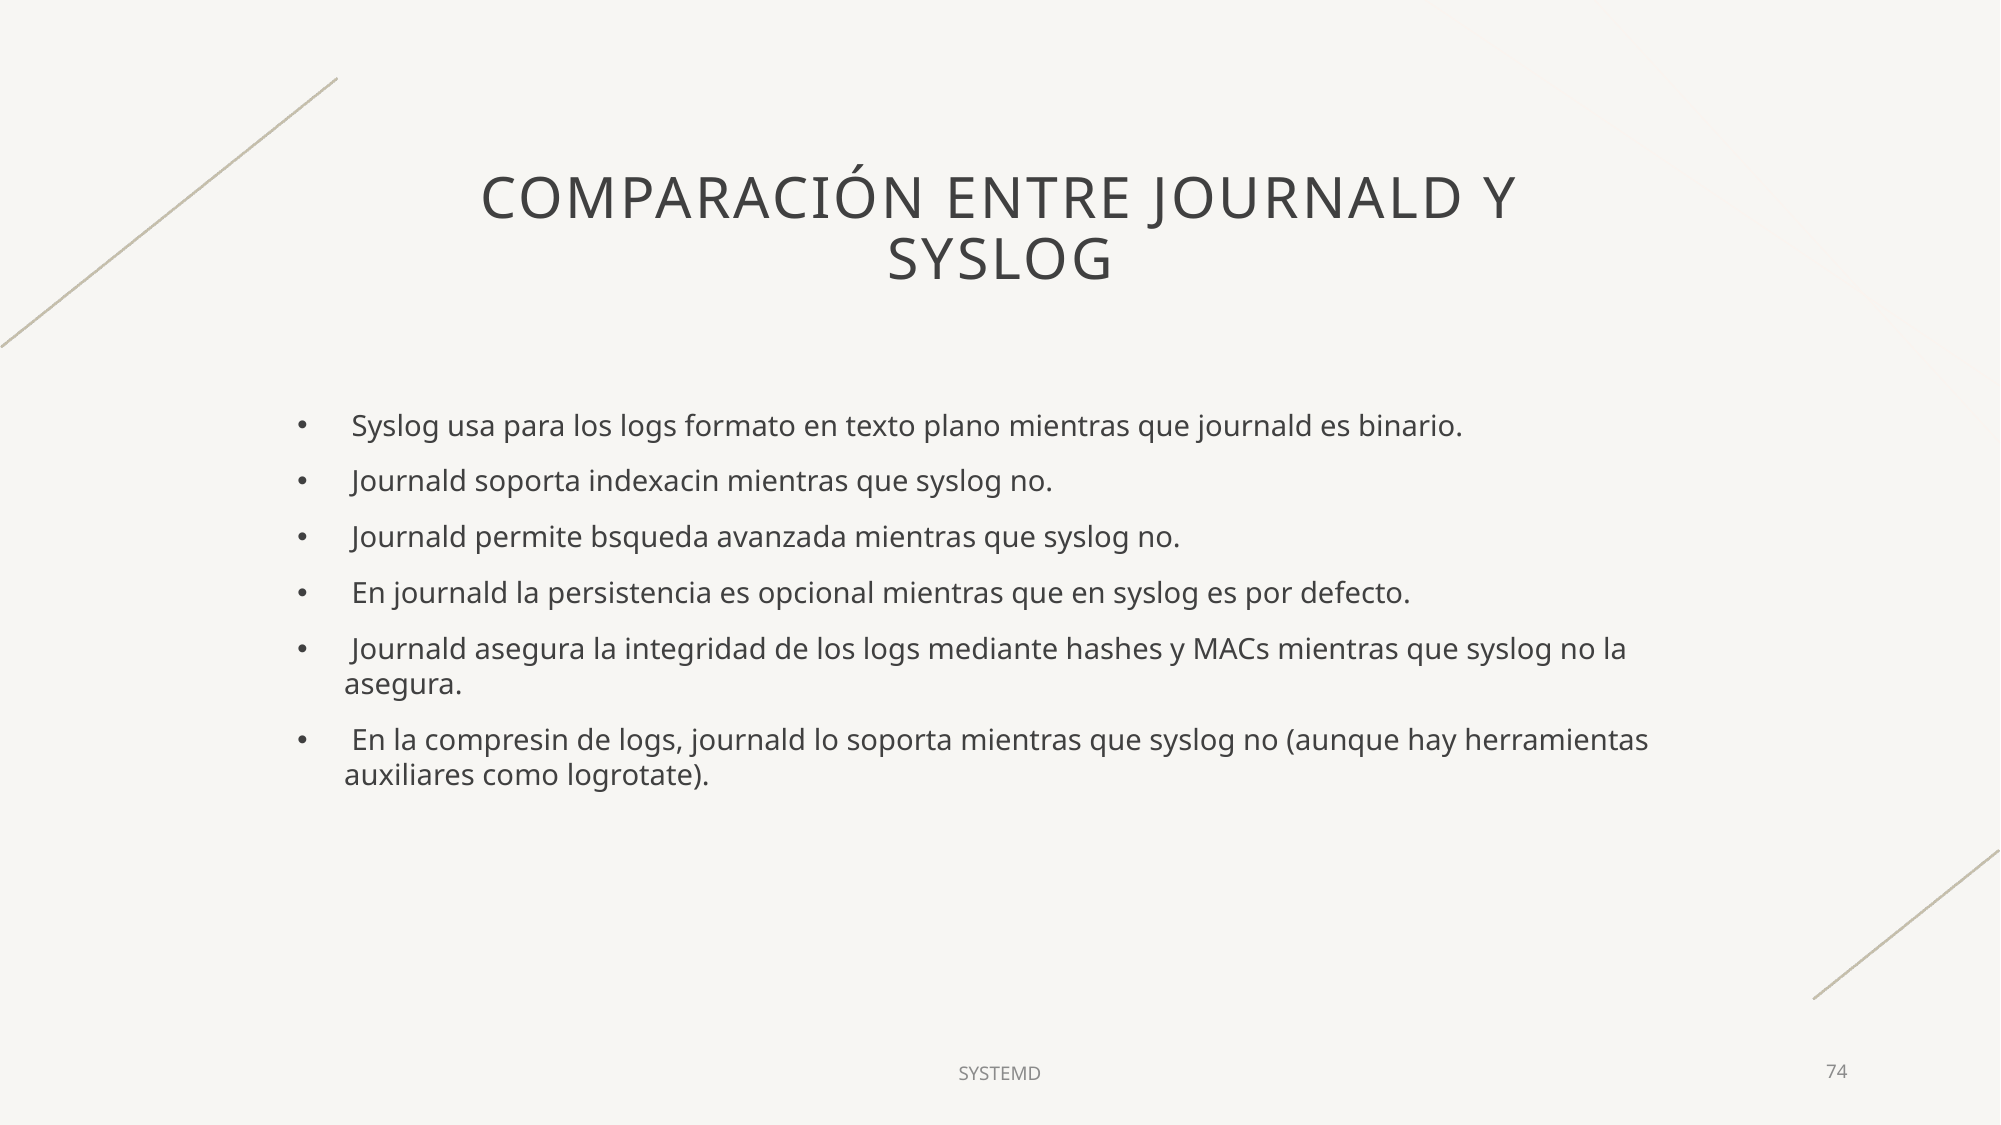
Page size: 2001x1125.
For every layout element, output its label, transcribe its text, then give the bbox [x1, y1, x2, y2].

footer SYSTEMD [662, 1042, 1338, 1103]
text_box Syslog usa para los logs formato en texto plano mientras que journald es binario. Journald soporta indexacin mientras que syslog no. Journald permite bsqueda avanzada mientras que syslog no. En journald la persistencia es opcional mientras que en syslog es por defecto. Journald asegura la integridad de los logs mediante hashes y MACs mientras que syslog no la asegura. En la compresin de logs, journald lo soporta mientras que syslog no (aunque hay herramientas auxiliares como logrotate). [282, 399, 1718, 906]
title COMPARACIÓN ENTRE JOURNALD Y SYSLOG [427, 160, 1574, 300]
picture [0, 77, 338, 348]
slide_number 74 [1412, 1042, 1863, 1103]
picture [1812, 849, 2000, 1000]
